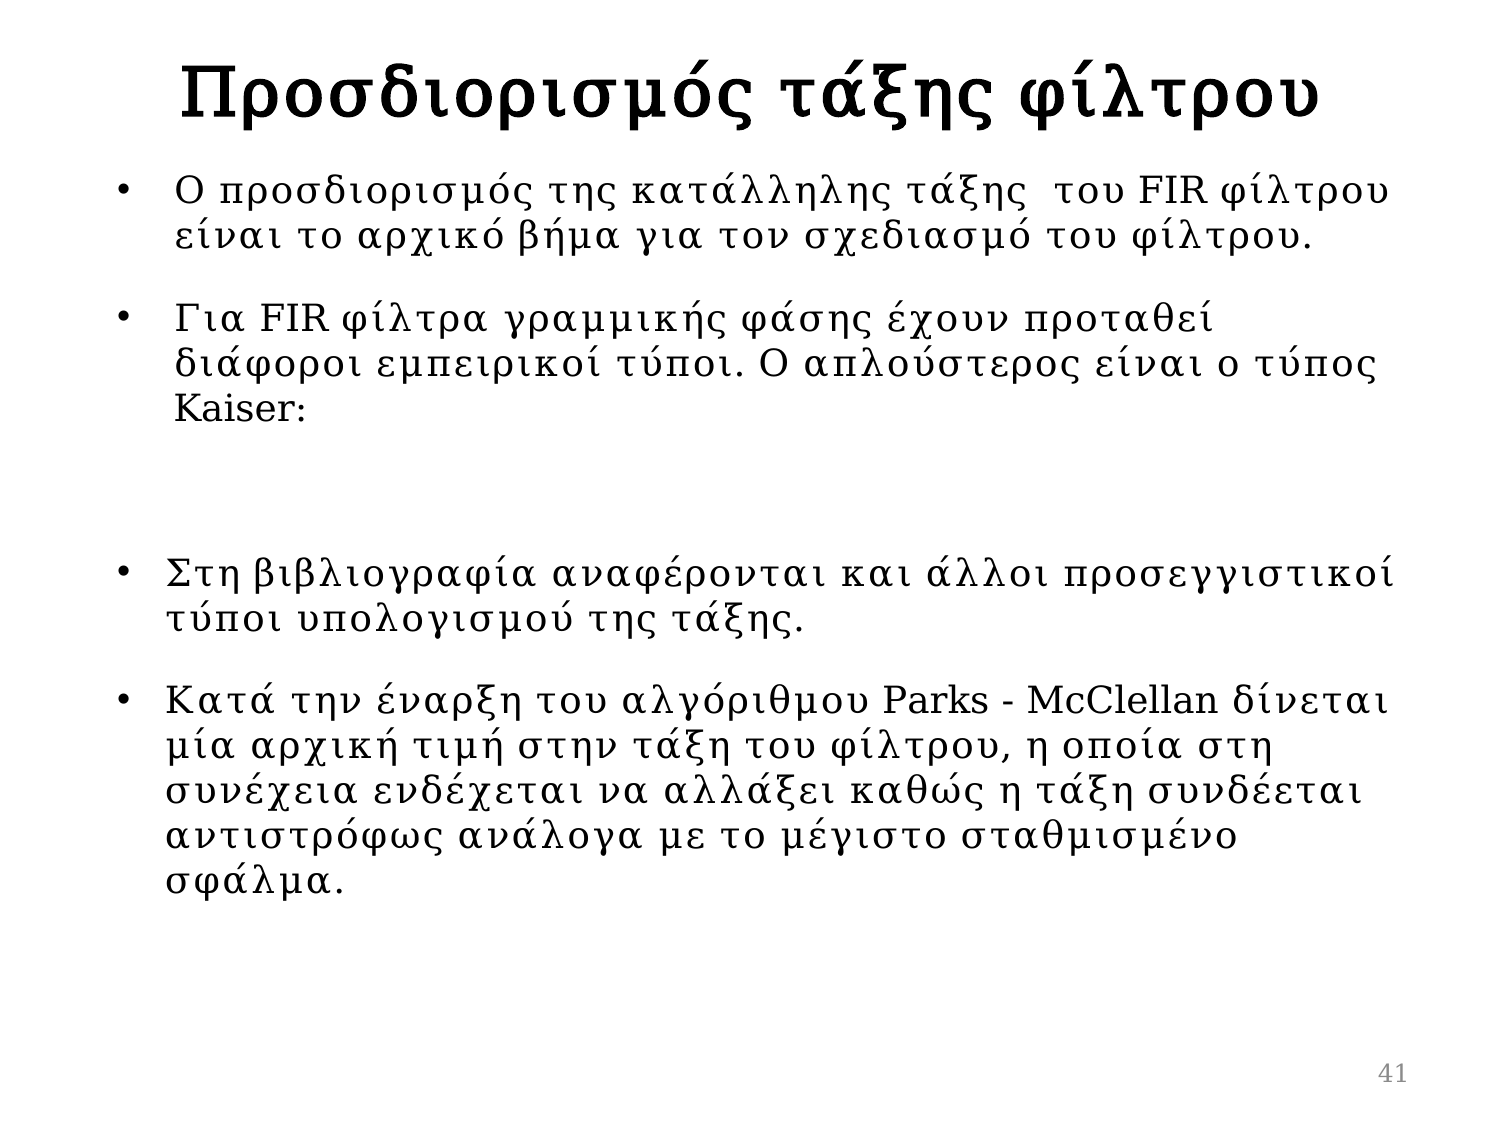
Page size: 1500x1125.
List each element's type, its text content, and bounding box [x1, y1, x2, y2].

title Προσδιορισμός τάξης φίλτρου [75, 19, 1425, 159]
slide_number 41 [1222, 1042, 1425, 1103]
